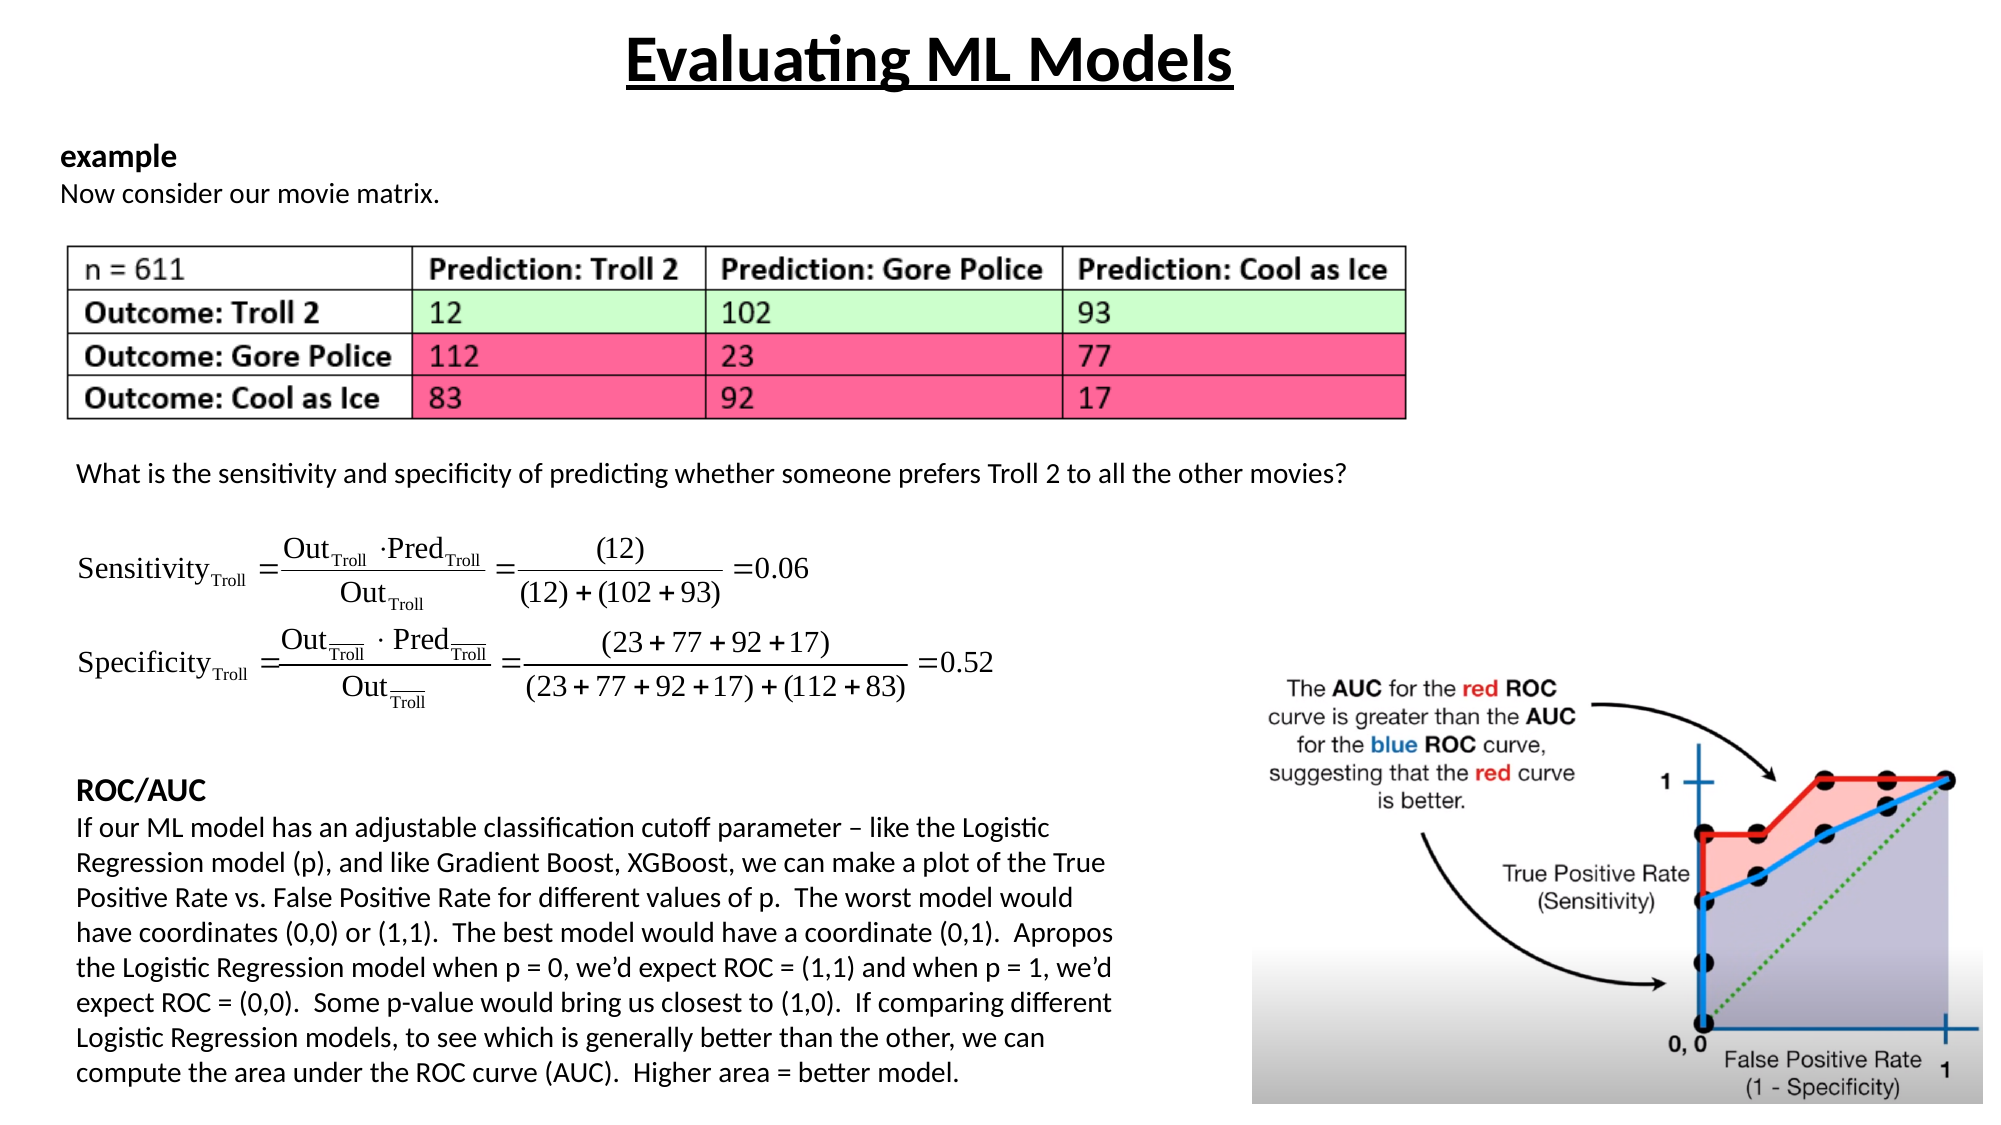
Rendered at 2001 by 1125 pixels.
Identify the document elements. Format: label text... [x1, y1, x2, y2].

text_box Evaluating ML Models [611, 6, 1272, 102]
picture [1252, 671, 1983, 1104]
text_box What is the sensitivity and specificity of predicting whether someone prefers Troll 2 to all the other movies? [61, 446, 1471, 497]
text_box ROC/AUC If our ML model has an adjustable classification cutoff parameter – like the Logistic Regression model (p), and like Gradient Boost, XGBoost, we can make a plot of the True Positive Rate vs. False Positive Rate for different values of p. The worst model would have coordinates (0,0) or (1,1). The best model would have a coordinate (0,1). Apropos the Logistic Regression model when p = 0, we’d expect ROC = (1,1) and when p = 1, we’d expect ROC = (0,0). Some p-value would bring us closest to (1,0). If comparing different Logistic Regression models, to see which is generally better than the other, we can compute the area under the ROC curve (AUC). Higher area = better model. [61, 761, 1147, 1096]
text_box example Now consider our movie matrix. [45, 127, 508, 217]
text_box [74, 529, 999, 714]
picture [61, 235, 1416, 430]
